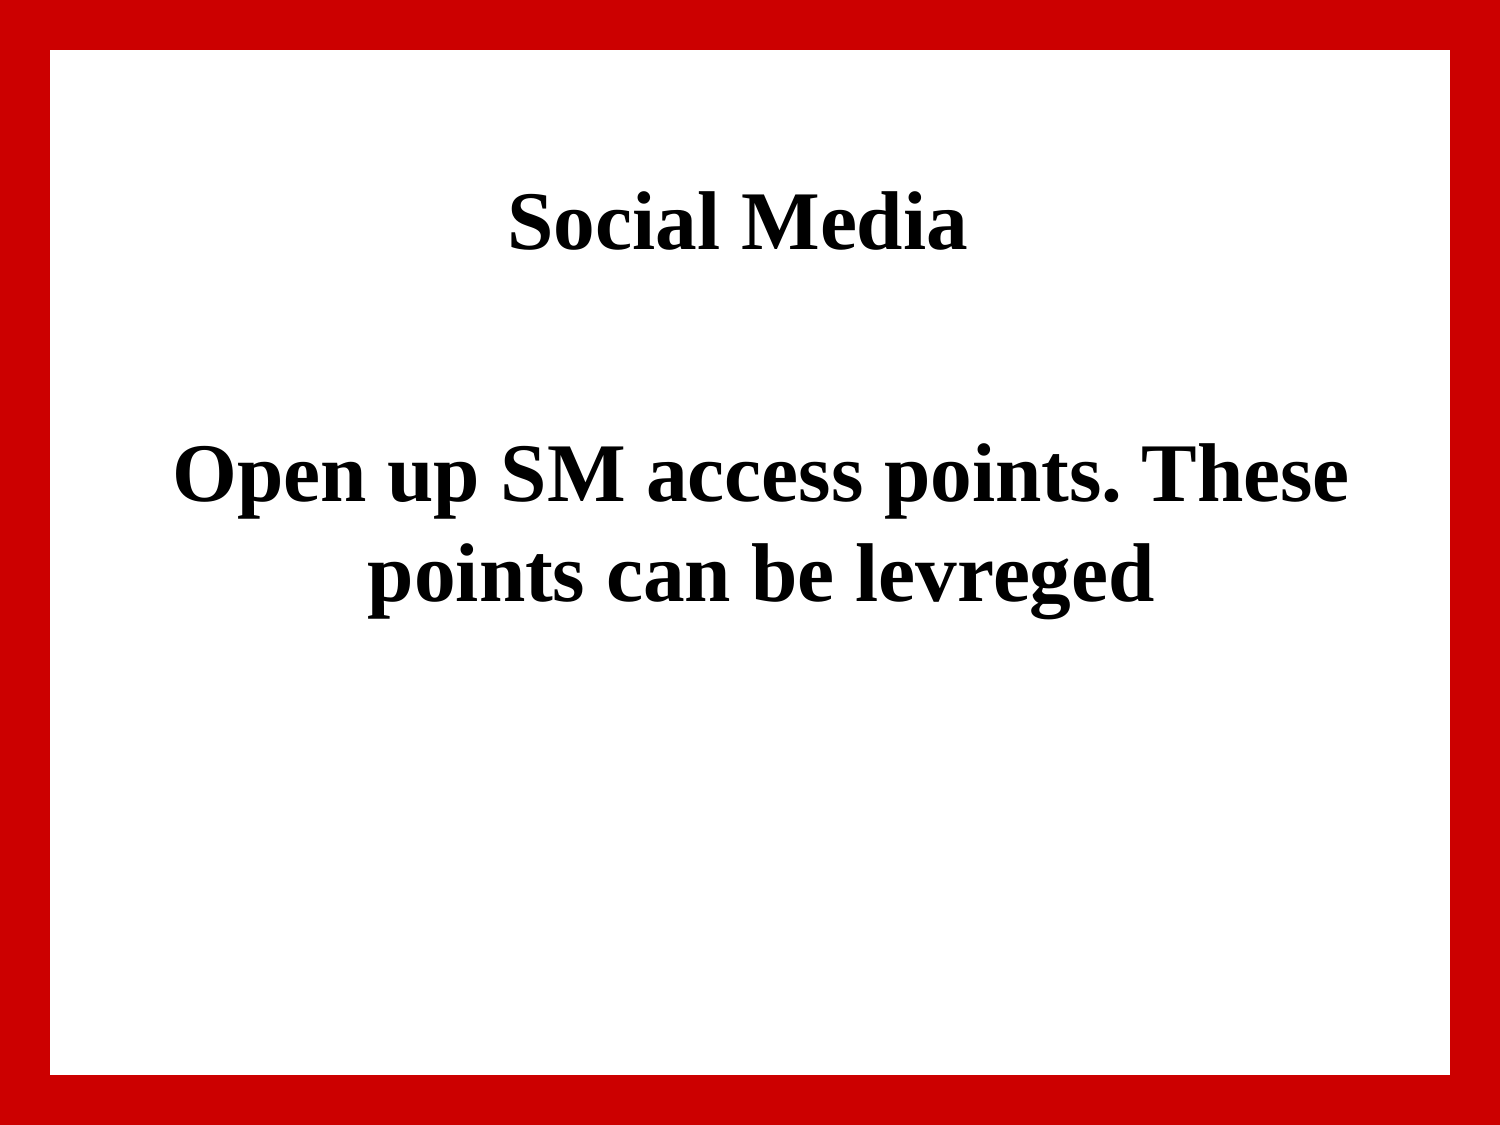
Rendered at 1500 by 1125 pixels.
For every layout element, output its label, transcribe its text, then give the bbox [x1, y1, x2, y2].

subtitle Open up SM access points. These points can be levreged [70, 409, 1454, 698]
title Social Media [105, 93, 1372, 341]
